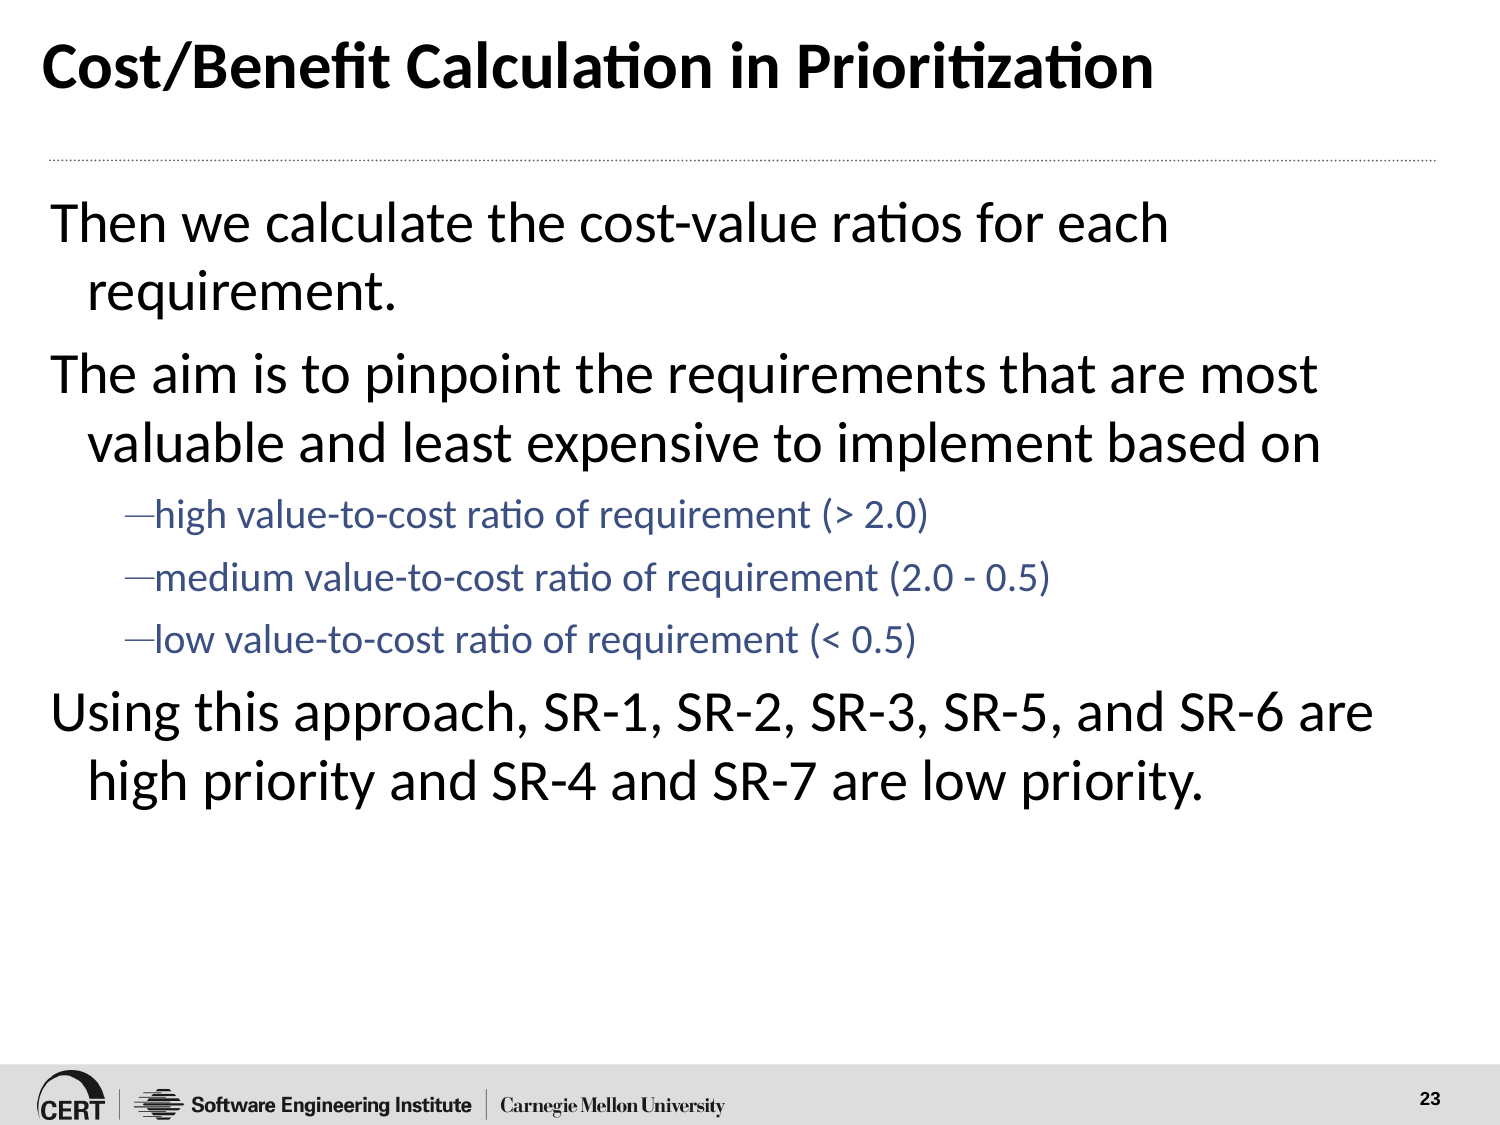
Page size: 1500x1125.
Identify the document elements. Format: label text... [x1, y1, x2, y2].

picture [37, 1069, 725, 1122]
title Cost/Benefit Calculation in Prioritization [42, 37, 1434, 155]
list Then we calculate the cost-value ratios for each requirement. The aim is to pinpoint the requirements that are most valuable and least expensive to implement based on high value-to-cost ratio of requirement (> 2.0) medium value-to-cost ratio of requirement (2.0 - 0.5) low value-to-cost ratio of requirement (< 0.5) Using this approach, SR-1, SR-2, SR-3, SR-5, and SR-6 are high priority and SR-4 and SR-7 are low priority. [49, 187, 1438, 1001]
